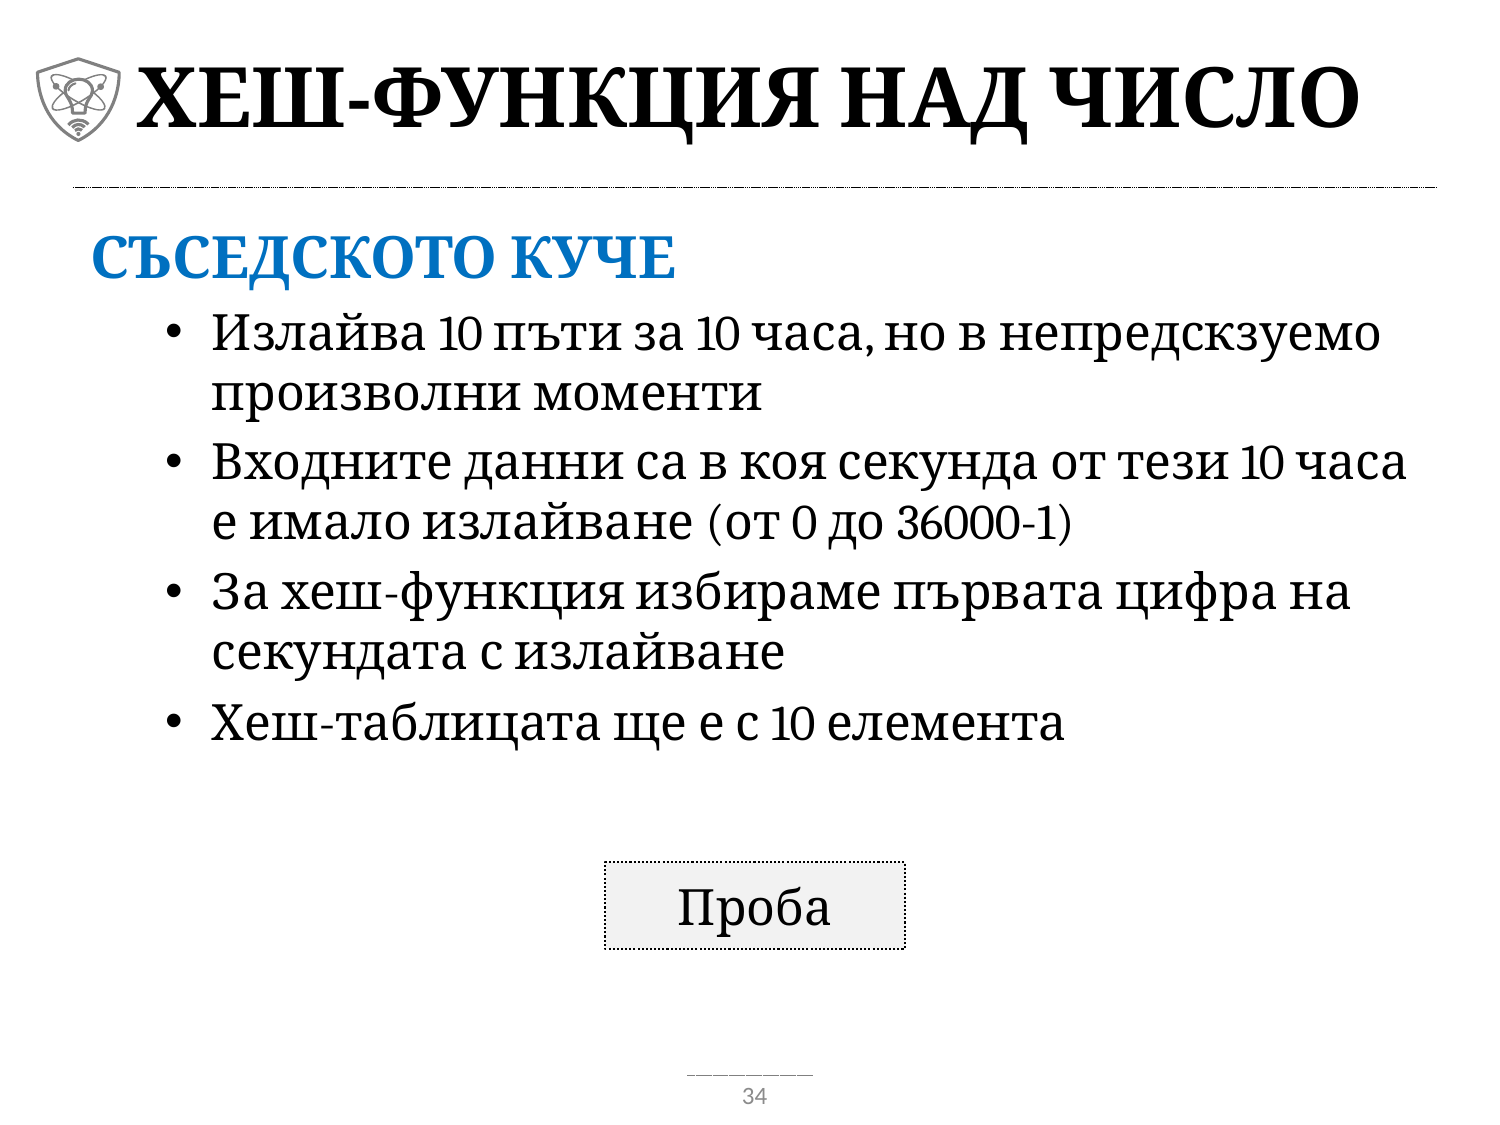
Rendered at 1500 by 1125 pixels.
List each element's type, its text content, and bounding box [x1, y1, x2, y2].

text_box Проба [603, 860, 907, 951]
list Съседското куче Излайва 10 пъти за 10 часа, но в непредскзуемо произволни моменти Входните данни са в коя секунда от тези 10 часа е имало излайване (от 0 до 36000-1) За хеш-функция избираме първата цифра на секундата с излайване Хеш-таблицата ще е с 10 елемента [75, 212, 1450, 1063]
slide_number 34 [579, 1065, 930, 1125]
title Хеш-функция над число [0, 0, 1500, 188]
